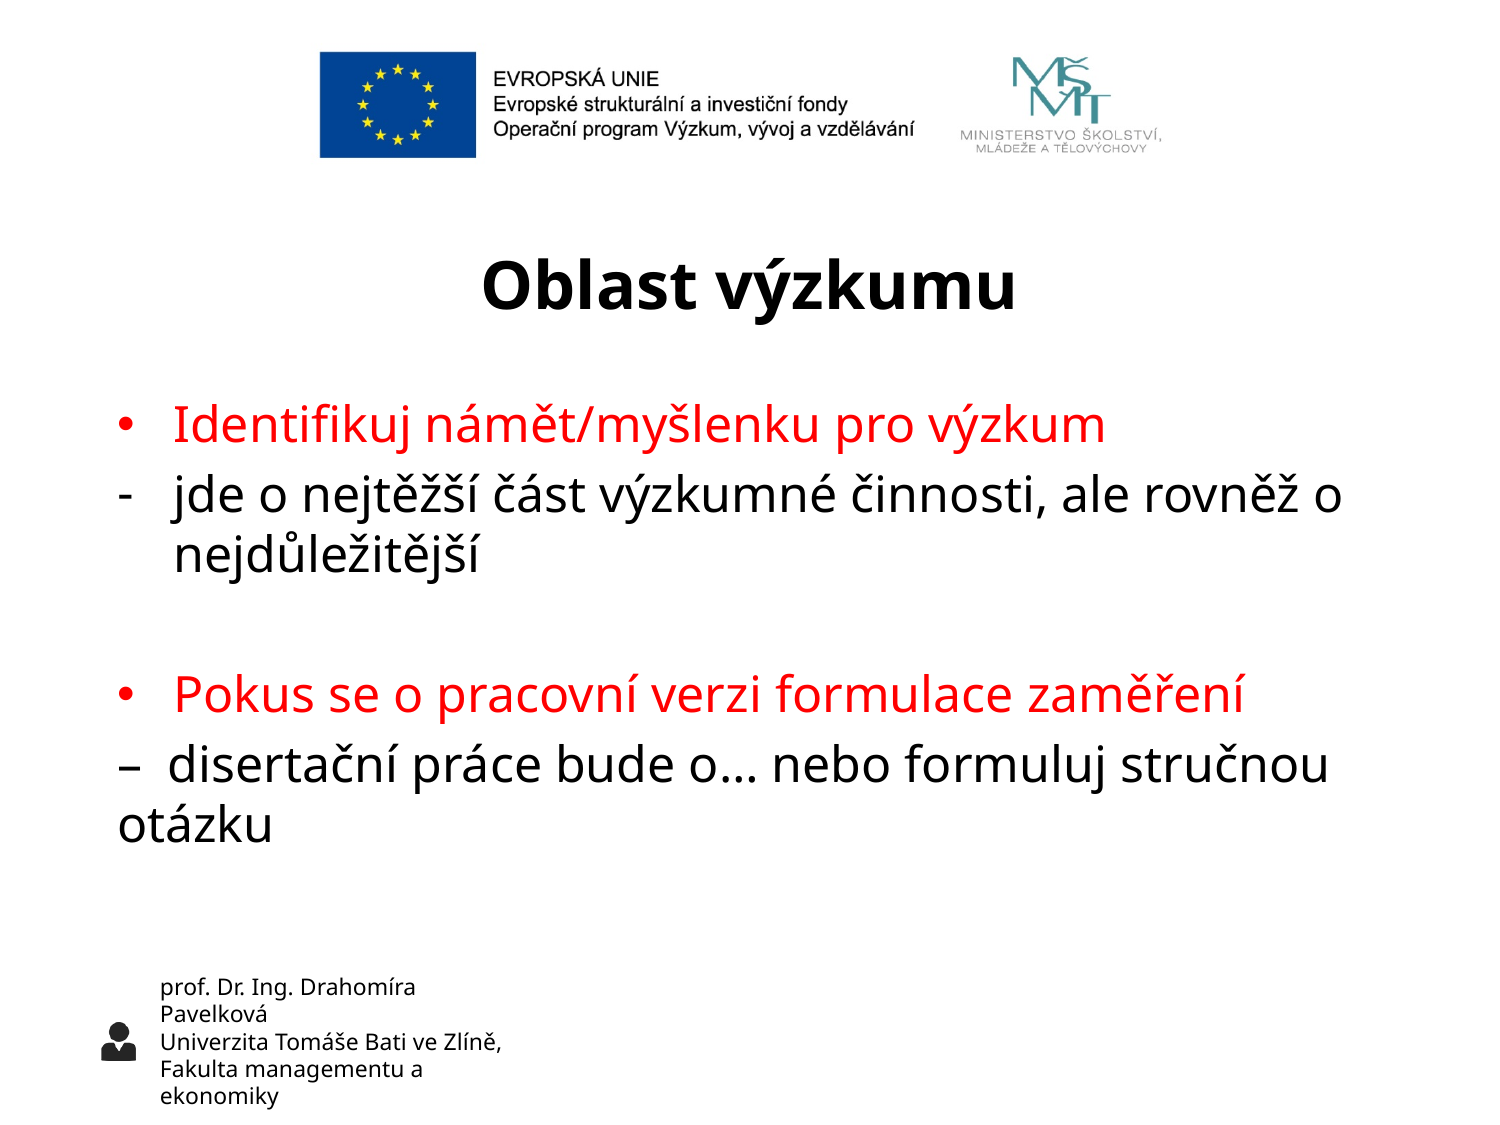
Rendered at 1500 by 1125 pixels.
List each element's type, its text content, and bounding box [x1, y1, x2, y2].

title Oblast výzkumu [75, 226, 1425, 339]
list Identifikuj námět/myšlenku pro výzkum jde o nejtěžší část výzkumné činnosti, ale rovněž o nejdůležitější Pokus se o pracovní verzi formulace zaměření – disertační práce bude o… nebo formuluj stručnou otázku [101, 385, 1425, 1005]
footer prof. Dr. Ing. Drahomíra Pavelková Univerzita Tomáše Bati ve Zlíně, Fakulta managementu a ekonomiky [145, 999, 526, 1083]
picture [267, 0, 1213, 210]
picture [101, 1021, 136, 1062]
